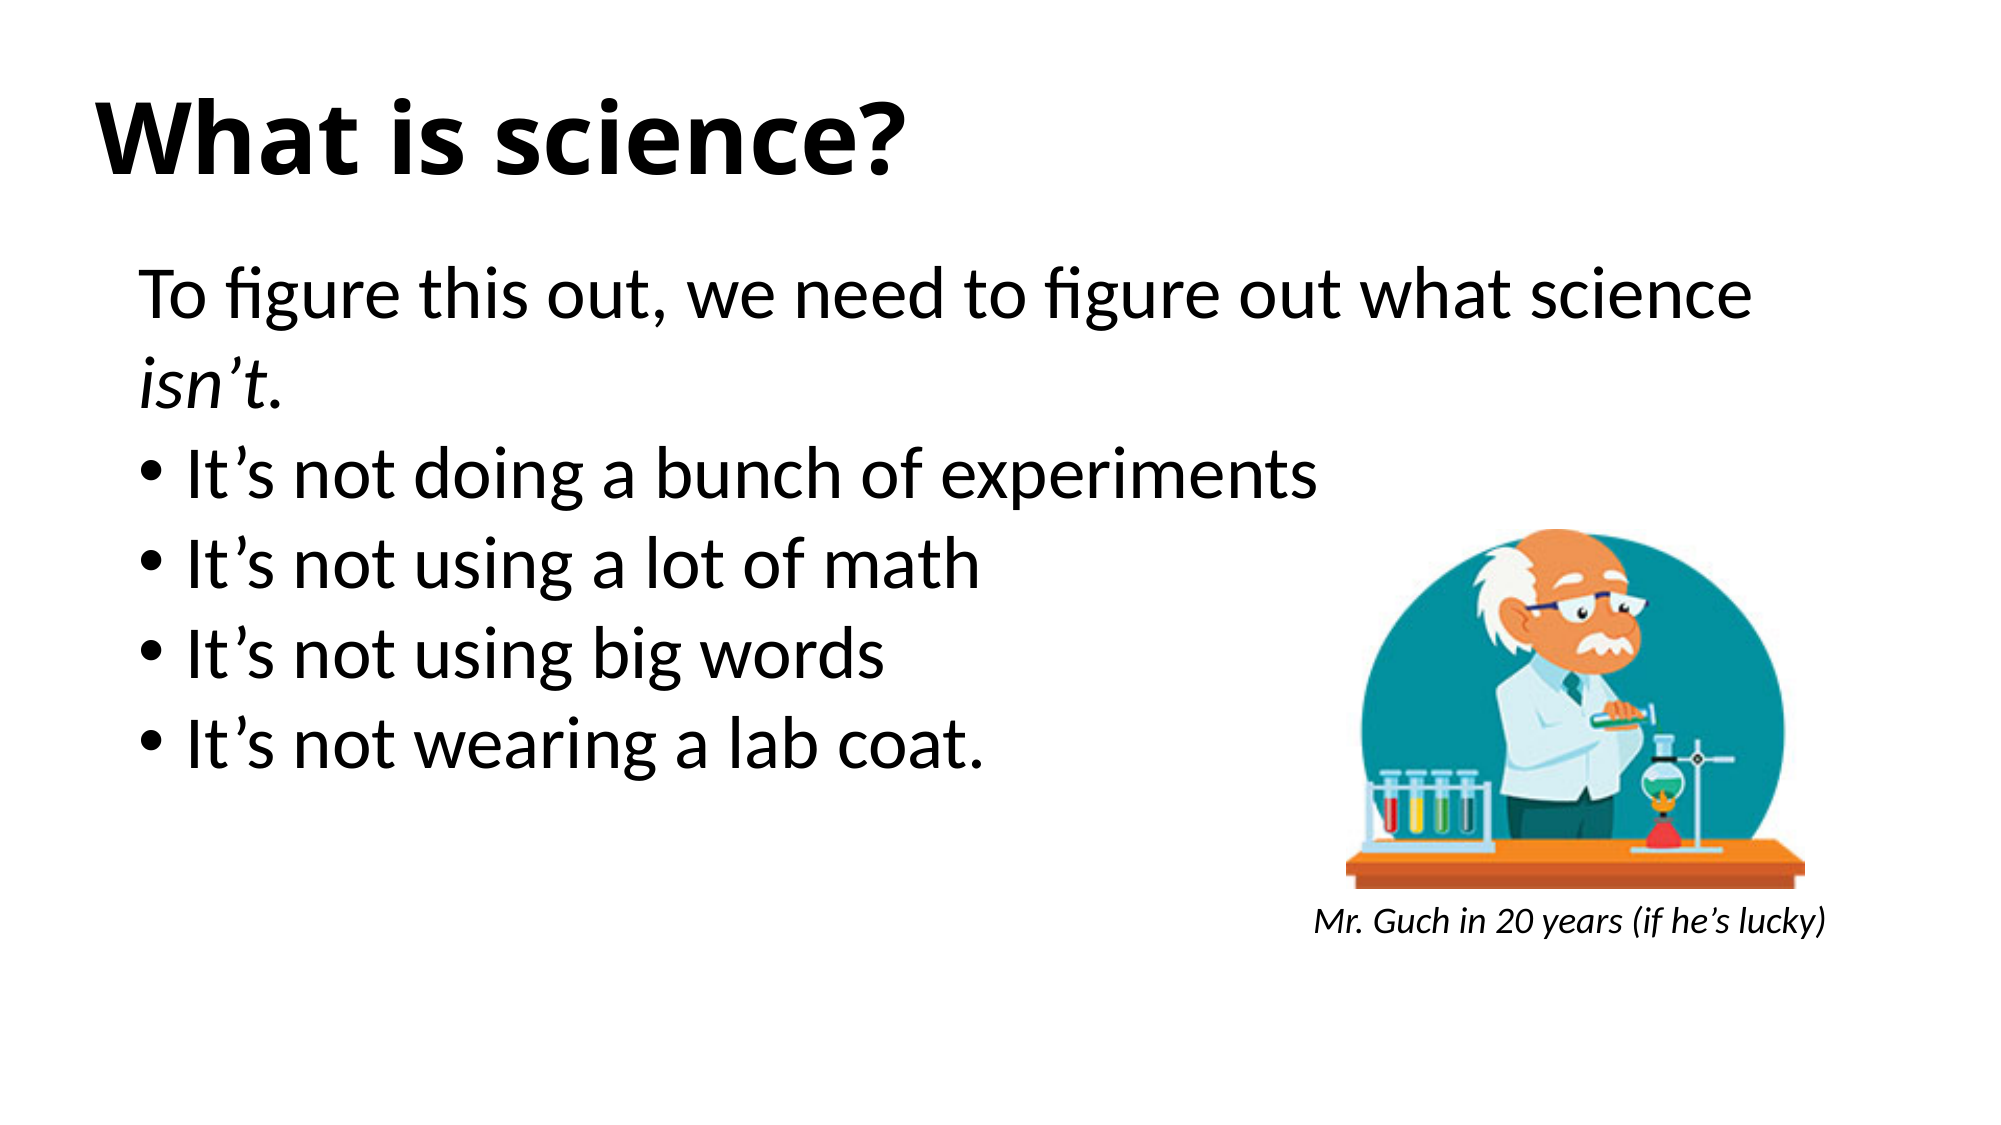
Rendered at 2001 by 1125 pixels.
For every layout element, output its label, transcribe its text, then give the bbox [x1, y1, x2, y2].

text_box To figure this out, we need to figure out what science isn’t. It’s not doing a bunch of experiments It’s not using a lot of math It’s not using big words It’s not wearing a lab coat. [124, 236, 1882, 792]
text_box Mr. Guch in 20 years (if he’s lucky) [1298, 888, 1882, 948]
title What is science? [80, 33, 1805, 252]
picture [1346, 529, 1805, 889]
